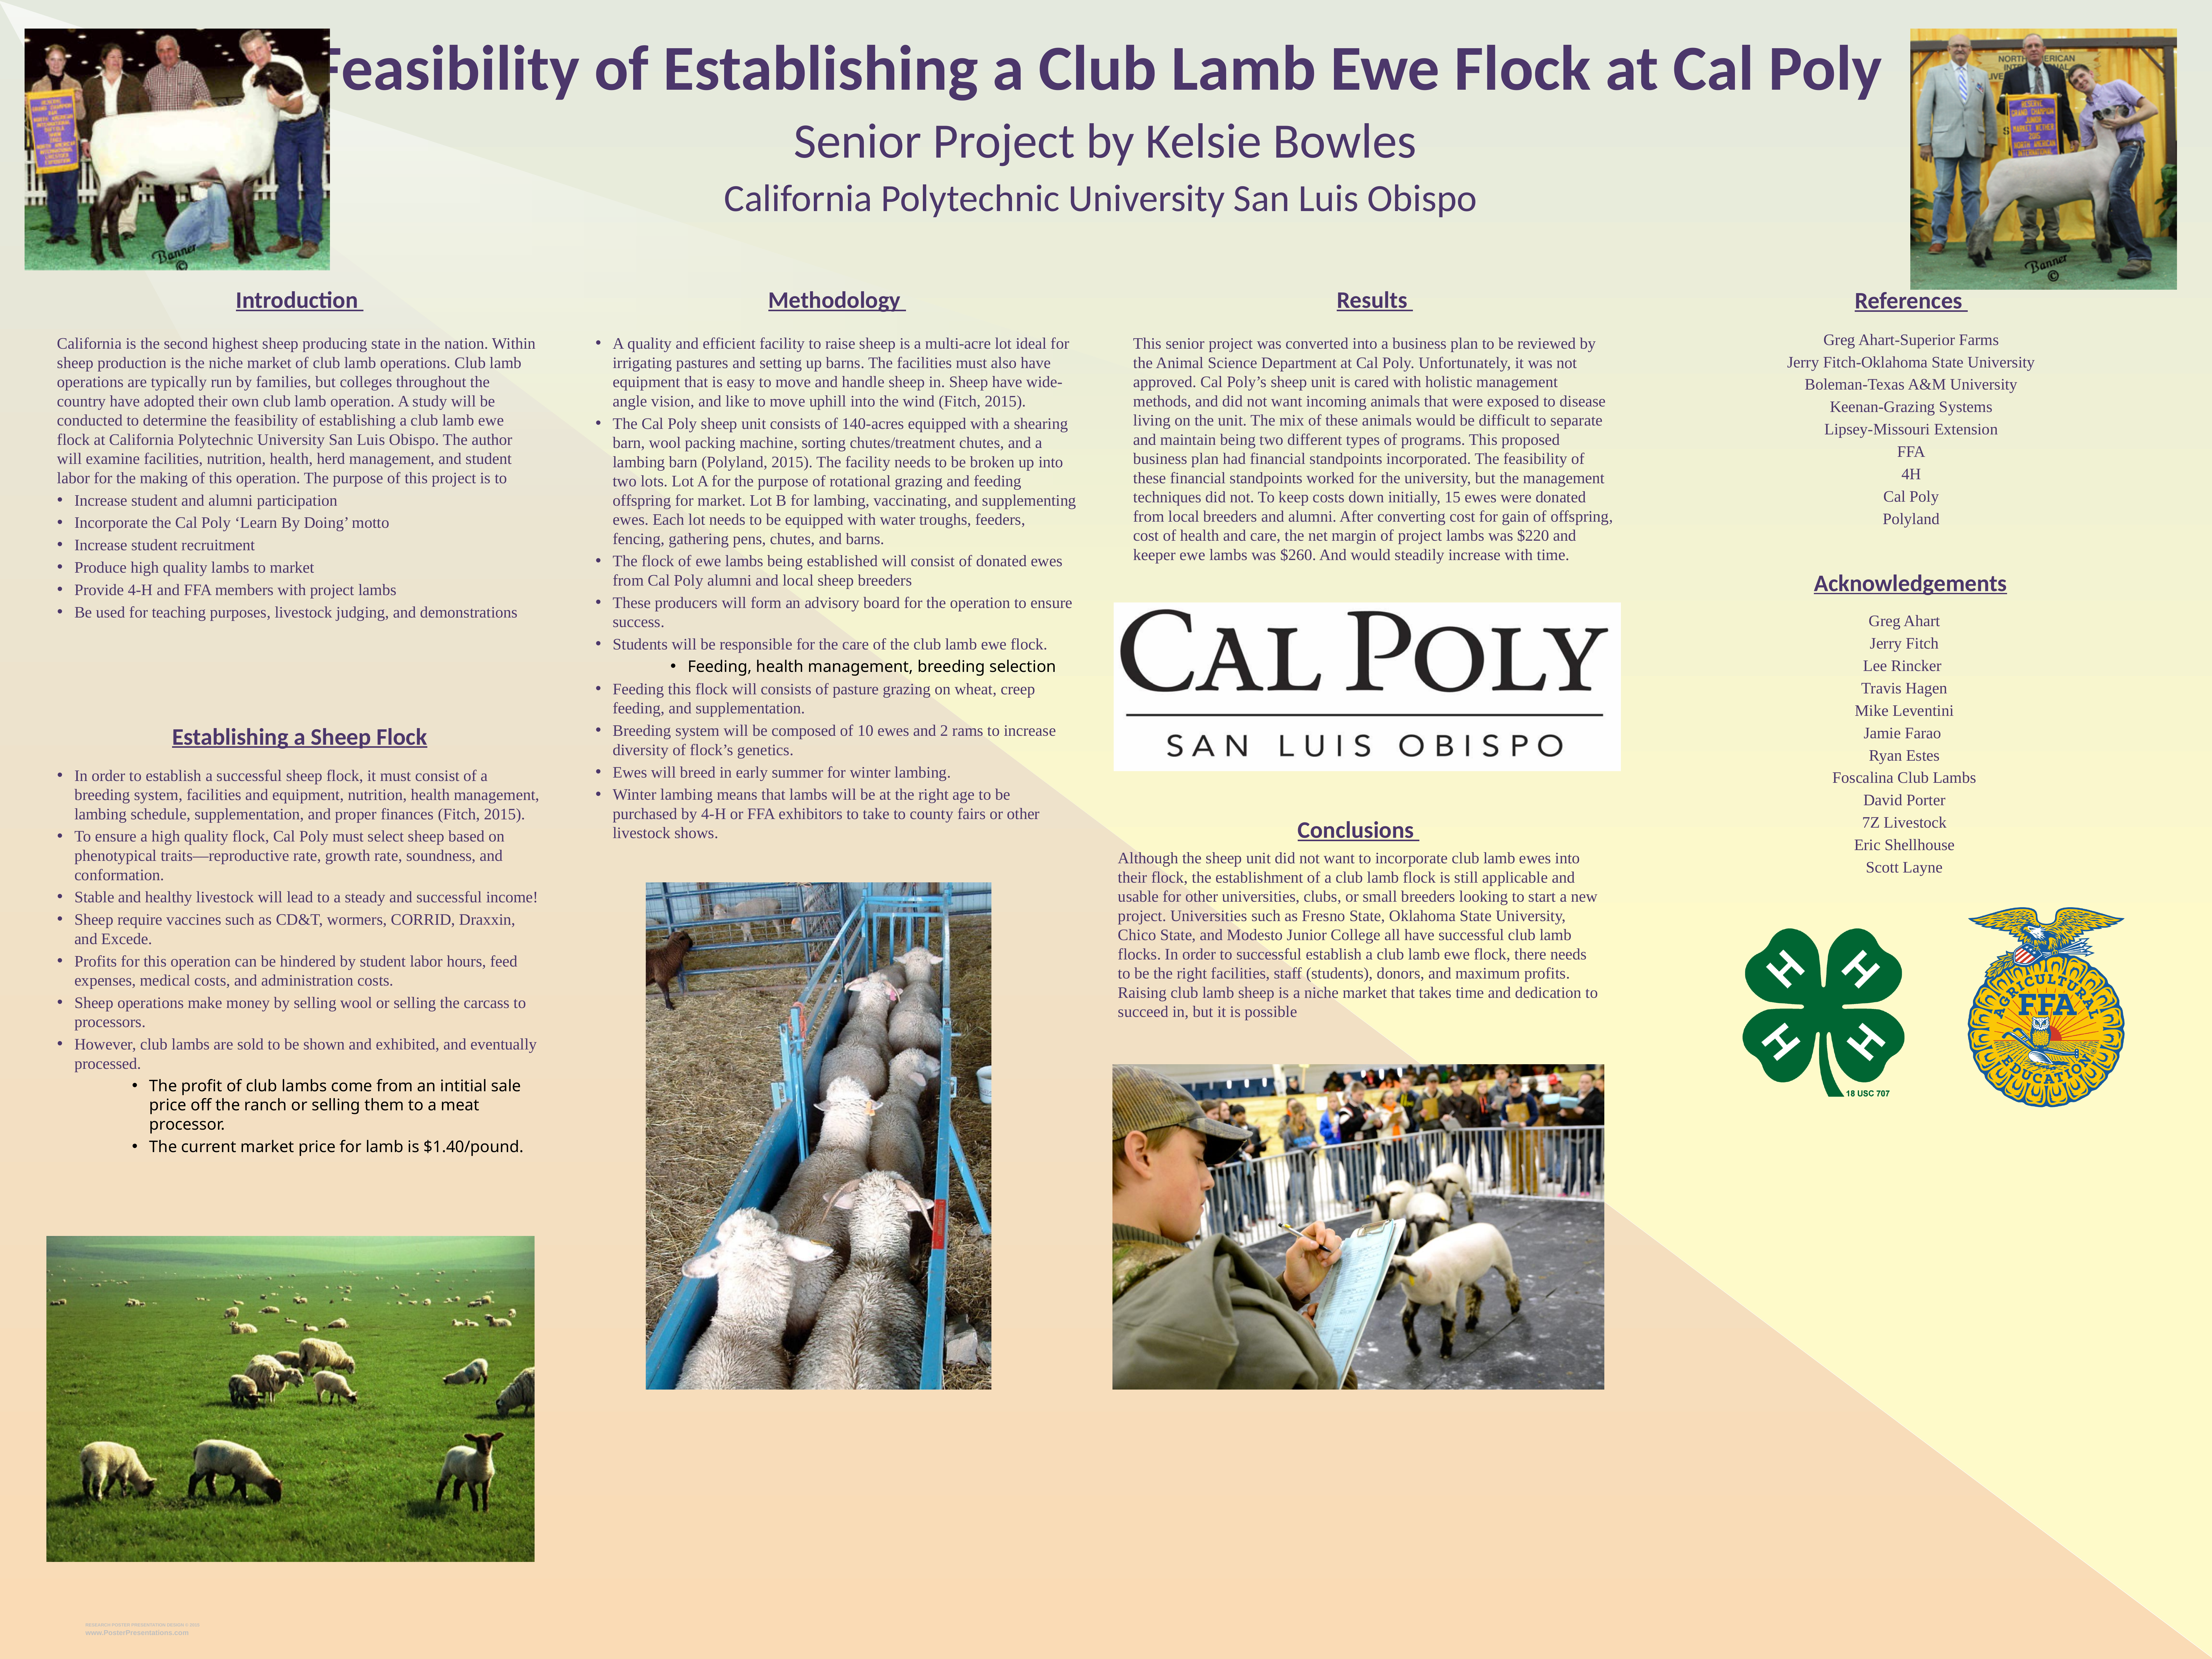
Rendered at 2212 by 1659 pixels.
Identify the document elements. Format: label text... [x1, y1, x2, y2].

list Conclusions [1105, 810, 1612, 848]
list California Polytechnic University San Luis Obispo [331, 171, 1909, 235]
picture [1967, 907, 2125, 1107]
list Greg Ahart Jerry Fitch Lee Rincker Travis Hagen Mike Leventini Jamie Farao Ryan Estes Foscalina Club Lambs David Porter 7Z Livestock Eric Shellhouse Scott Layne [1651, 599, 2158, 897]
list Greg Ahart-Superior Farms Jerry Fitch-Oklahoma State University Boleman-Texas A&M University Keenan-Grazing Systems Lipsey-Missouri Extension FFA 4H Cal Poly Polyland [1658, 317, 2165, 593]
list Although the sheep unit did not want to incorporate club lamb ewes into their flock, the establishment of a club lamb flock is still applicable and usable for other universities, clubs, or small breeders looking to start a new project. Universities such as Fresno State, Oklahoma State University, Chico State, and Modesto Junior College all have successful club lamb flocks. In order to successful establish a club lamb ewe flock, there needs to be the right facilities, staff (students), donors, and maximum profits. Raising club lamb sheep is a niche market that takes time and dedication to succeed in, but it is possible [1106, 836, 1613, 1034]
list Methodology [584, 280, 1091, 318]
list References [1658, 280, 2165, 317]
list Establishing a Sheep Flock [46, 716, 553, 755]
list Feasibility of Establishing a Club Lamb Ewe Flock at Cal Poly [299, 23, 1912, 106]
list A quality and efficient facility to raise sheep is a multi-acre lot ideal for irrigating pastures and setting up barns. The facilities must also have equipment that is easy to move and handle sheep in. Sheep have wide-angle vision, and like to move uphill into the wind (Fitch, 2015). The Cal Poly sheep unit consists of 140-acres equipped with a shearing barn, wool packing machine, sorting chutes/treatment chutes, and a lambing barn (Polyland, 2015). The facility needs to be broken up into two lots. Lot A for the purpose of rotational grazing and feeding offspring for market. Lot B for lambing, vaccinating, and supplementing ewes. Each lot needs to be equipped with water troughs, feeders, fencing, gathering pens, chutes, and barns. The flock of ewe lambs being established will consist of donated ewes from Cal Poly alumni and local sheep breeders These producers will form an advisory board for the operation to ensure success. Students will be responsible for the care of the club lamb ewe flock. Feeding, health management, breeding selection Feeding this flock will consists of pasture grazing on wheat, creep feeding, and supplementation. Breeding system will be composed of 10 ewes and 2 rams to increase diversity of flock’s genetics. Ewes will breed in early summer for winter lambing. Winter lambing means that lambs will be at the right age to be purchased by 4-H or FFA exhibitors to take to county fairs or other livestock shows. [584, 321, 1091, 911]
picture [1112, 1064, 1605, 1390]
picture [24, 29, 330, 270]
picture [1743, 928, 1905, 1097]
list This senior project was converted into a business plan to be reviewed by the Animal Science Department at Cal Poly. Unfortunately, it was not approved. Cal Poly’s sheep unit is cared with holistic management methods, and did not want incoming animals that were exposed to disease living on the unit. The mix of these animals would be difficult to separate and maintain being two different types of programs. This proposed business plan had financial standpoints incorporated. The feasibility of these financial standpoints worked for the university, but the management techniques did not. To keep costs down initially, 15 ewes were donated from local breeders and alumni. After converting cost for gain of offspring, cost of health and care, the net margin of project lambs was $220 and keeper ewe lambs was $260. And would steadily increase with time. [1122, 321, 1628, 578]
picture [1910, 29, 2177, 290]
picture [46, 1236, 535, 1562]
list Results [1121, 280, 1628, 318]
list Acknowledgements [1657, 563, 2164, 601]
list In order to establish a successful sheep flock, it must consist of a breeding system, facilities and equipment, nutrition, health management, lambing schedule, supplementation, and proper finances (Fitch, 2015). To ensure a high quality flock, Cal Poly must select sheep based on phenotypical traits—reproductive rate, growth rate, soundness, and conformation. Stable and healthy livestock will lead to a steady and successful income! Sheep require vaccines such as CD&T, wormers, CORRID, Draxxin, and Excede. Profits for this operation can be hindered by student labor hours, feed expenses, medical costs, and administration costs. Sheep operations make money by selling wool or selling the carcass to processors. However, club lambs are sold to be shown and exhibited, and eventually processed. The profit of club lambs come from an intitial sale price off the ranch or selling them to a meat processor. The current market price for lamb is $1.40/pound. [45, 753, 553, 1196]
picture [646, 882, 991, 1390]
list California is the second highest sheep producing state in the nation. Within sheep production is the niche market of club lamb operations. Club lamb operations are typically run by families, but colleges throughout the country have adopted their own club lamb operation. A study will be conducted to determine the feasibility of establishing a club lamb ewe flock at California Polytechnic University San Luis Obispo. The author will examine facilities, nutrition, health, herd management, and student labor for the making of this operation. The purpose of this project is to Increase student and alumni participation Incorporate the Cal Poly ‘Learn By Doing’ motto Increase student recruitment Produce high quality lambs to market Provide 4-H and FFA members with project lambs Be used for teaching purposes, livestock judging, and demonstrations [45, 321, 553, 663]
list Senior Project by Kelsie Bowles [331, 106, 1909, 171]
picture [1114, 602, 1621, 771]
list Introduction [46, 280, 553, 318]
